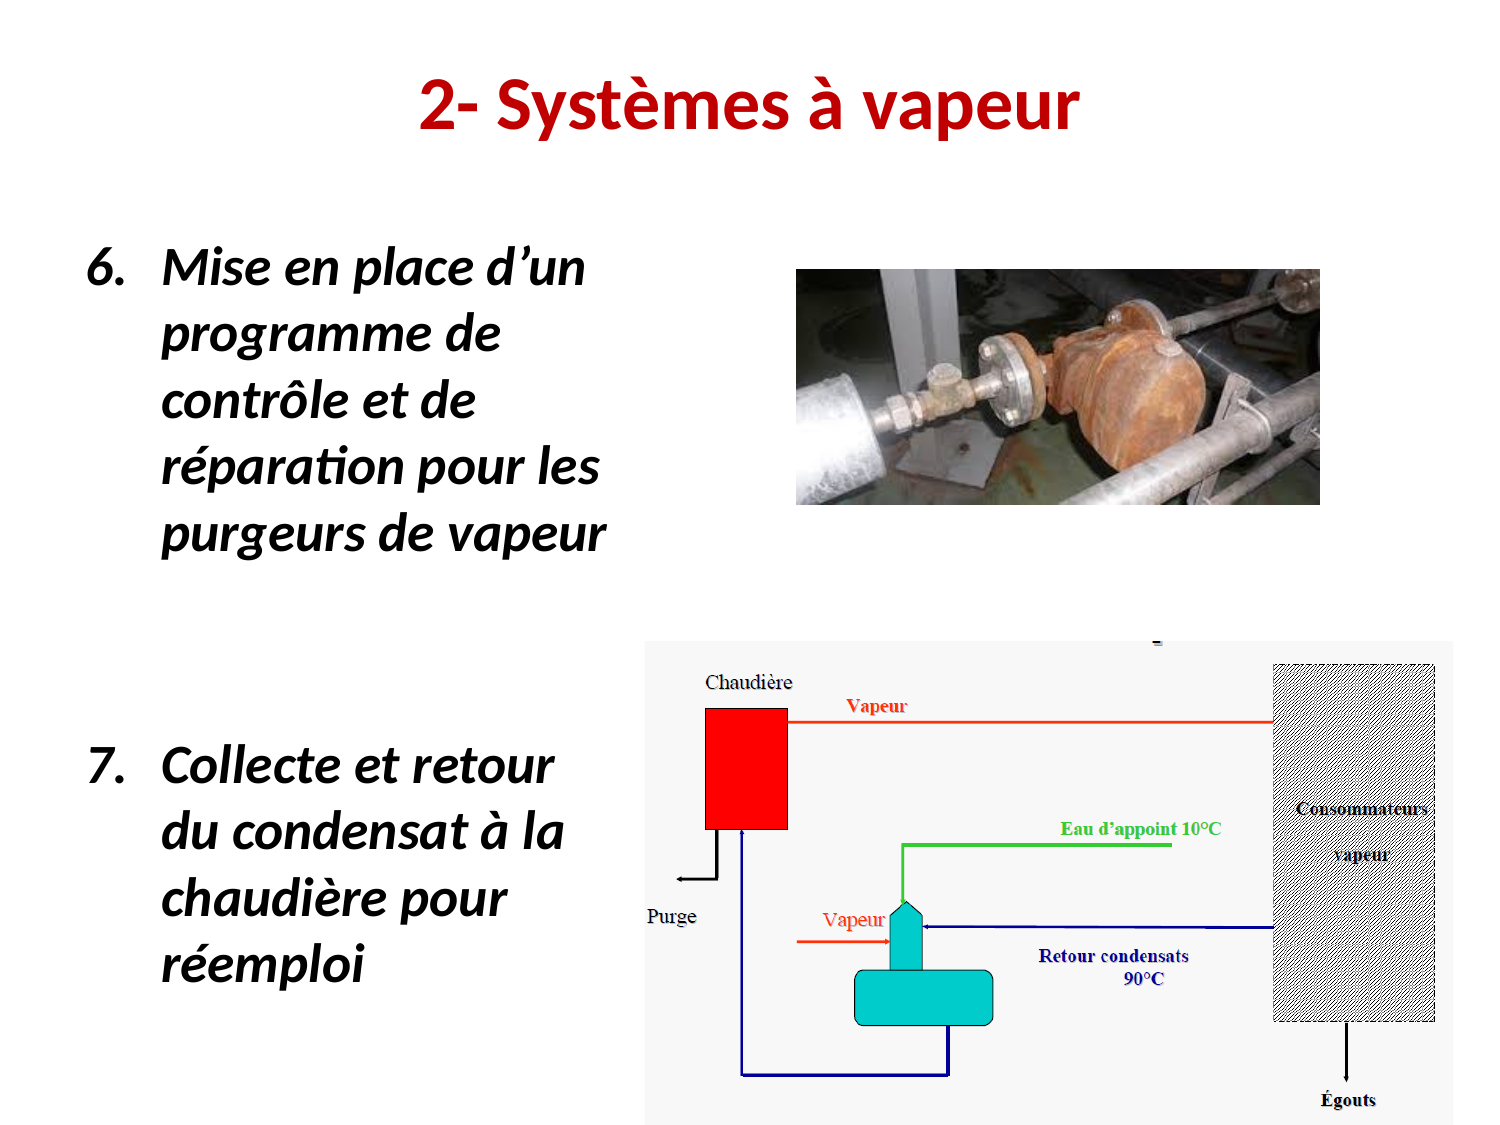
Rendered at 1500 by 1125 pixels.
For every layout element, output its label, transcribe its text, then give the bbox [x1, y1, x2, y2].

picture [644, 641, 1454, 1125]
title 2- Systèmes à vapeur [75, 45, 1425, 153]
list Mise en place d’un programme de contrôle et de réparation pour les purgeurs de vapeur Collecte et retour du condensat à la chaudière pour réemploi [70, 222, 633, 1055]
picture [796, 269, 1321, 505]
